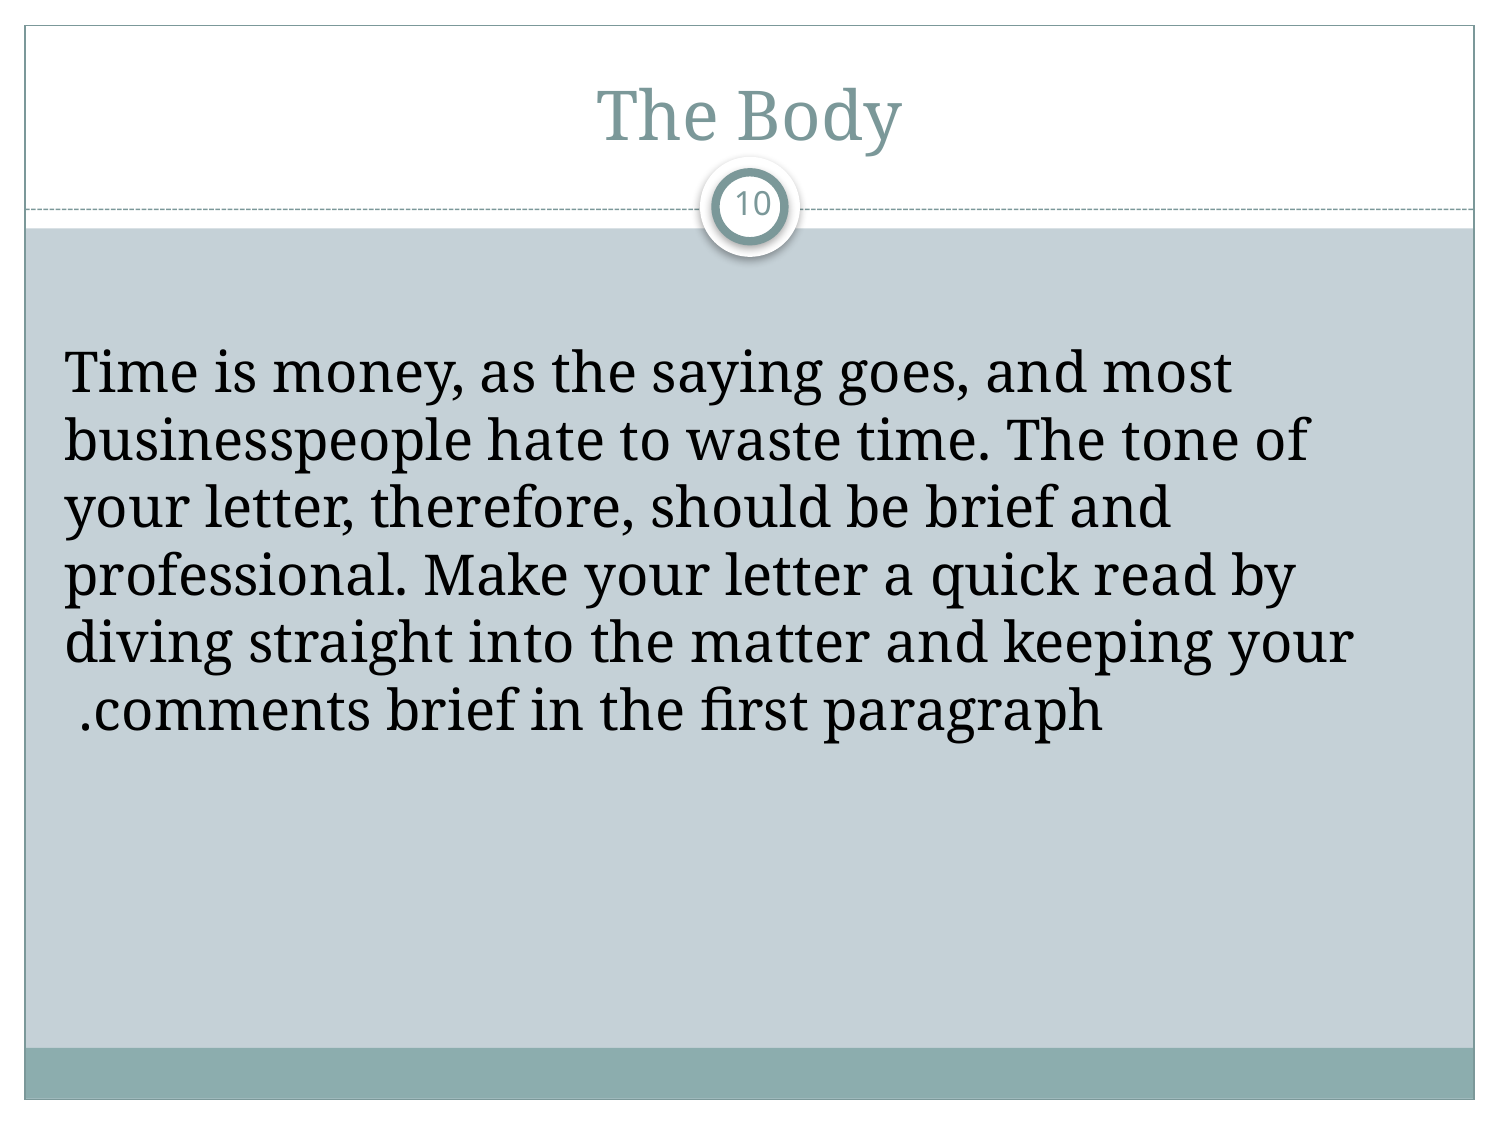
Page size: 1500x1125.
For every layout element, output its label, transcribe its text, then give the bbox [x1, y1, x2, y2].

slide_number 10 [715, 168, 791, 241]
title The Body [49, 37, 1450, 162]
list Time is money, as the saying goes, and most businesspeople hate to waste time. The tone of your letter, therefore, should be brief and professional. Make your letter a quick read by diving straight into the matter and keeping your comments brief in the first paragraph. [49, 250, 1445, 1001]
